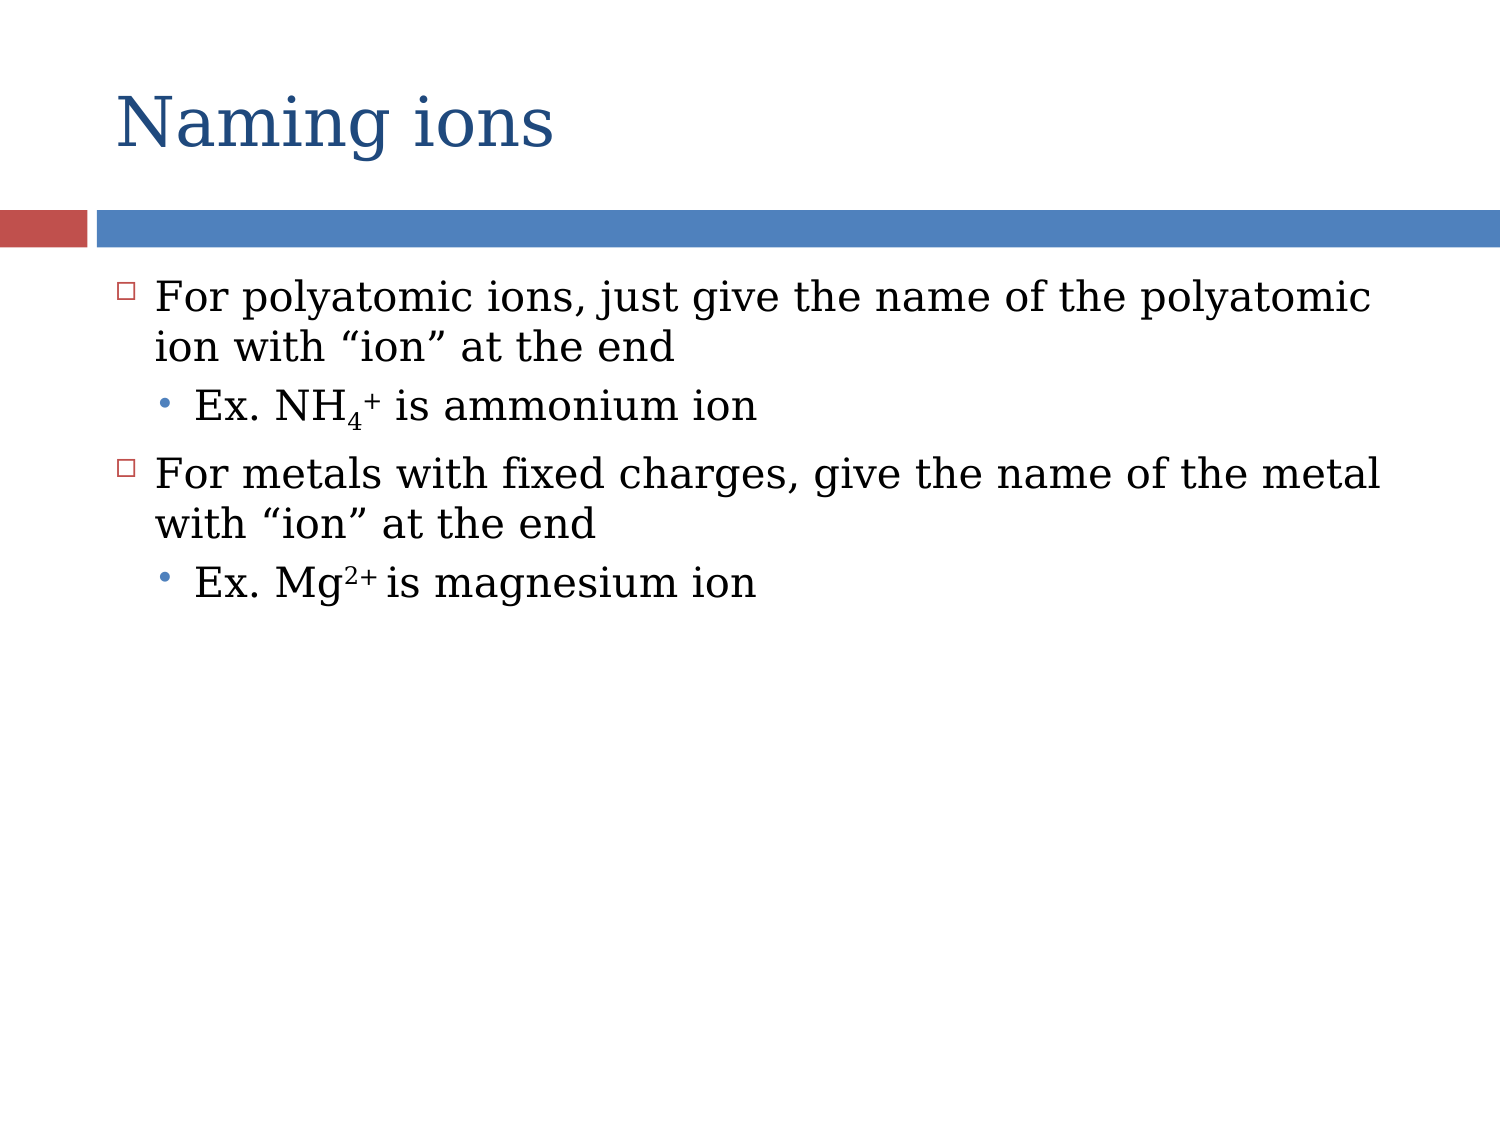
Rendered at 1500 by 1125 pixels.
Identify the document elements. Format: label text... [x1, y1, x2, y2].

title Naming ions [100, 37, 1438, 200]
list For polyatomic ions, just give the name of the polyatomic ion with “ion” at the end Ex. NH4+ is ammonium ion For metals with fixed charges, give the name of the metal with “ion” at the end Ex. Mg2+ is magnesium ion [100, 262, 1438, 1000]
